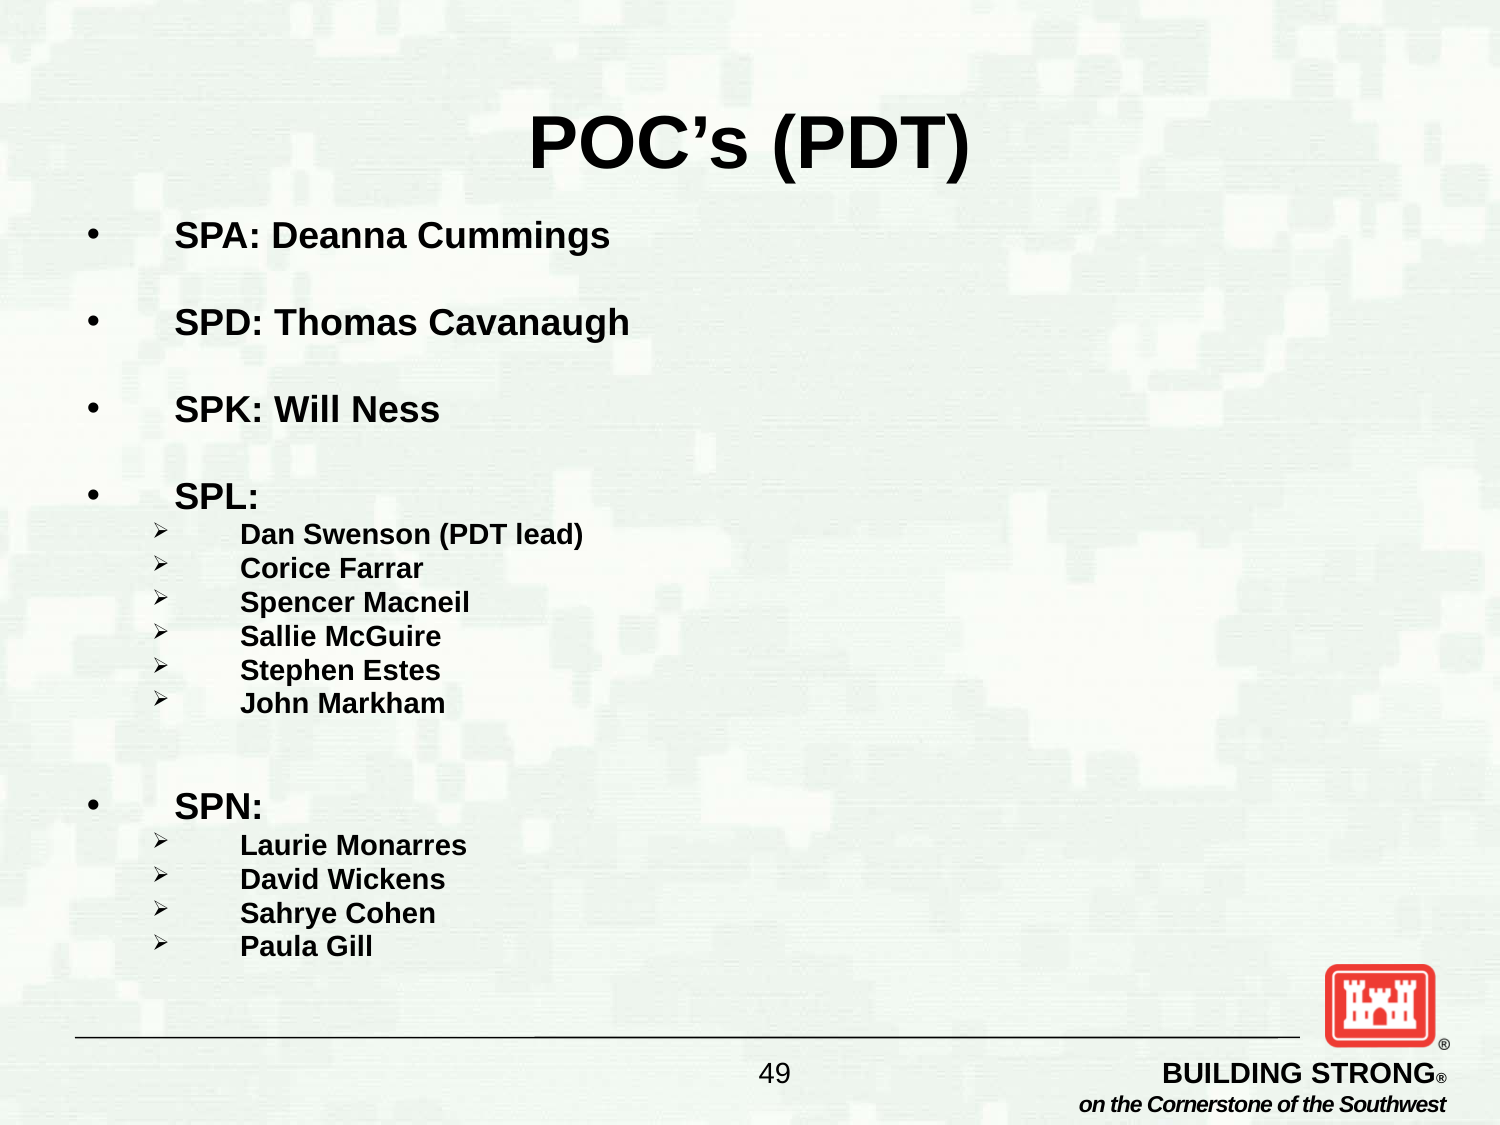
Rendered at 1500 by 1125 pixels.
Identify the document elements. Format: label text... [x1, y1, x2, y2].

picture [0, 0, 1500, 1125]
title POC’s (PDT) [74, 44, 1426, 233]
list SPA: Deanna Cummings SPD: Thomas Cavanaugh SPK: Will Ness SPL: Dan Swenson (PDT lead) Corice Farrar Spencer Macneil Sallie McGuire Stephen Estes John Markham SPN: Laurie Monarres David Wickens Sahrye Cohen Paula Gill [62, 174, 1413, 976]
slide_number 49 [599, 1046, 951, 1125]
